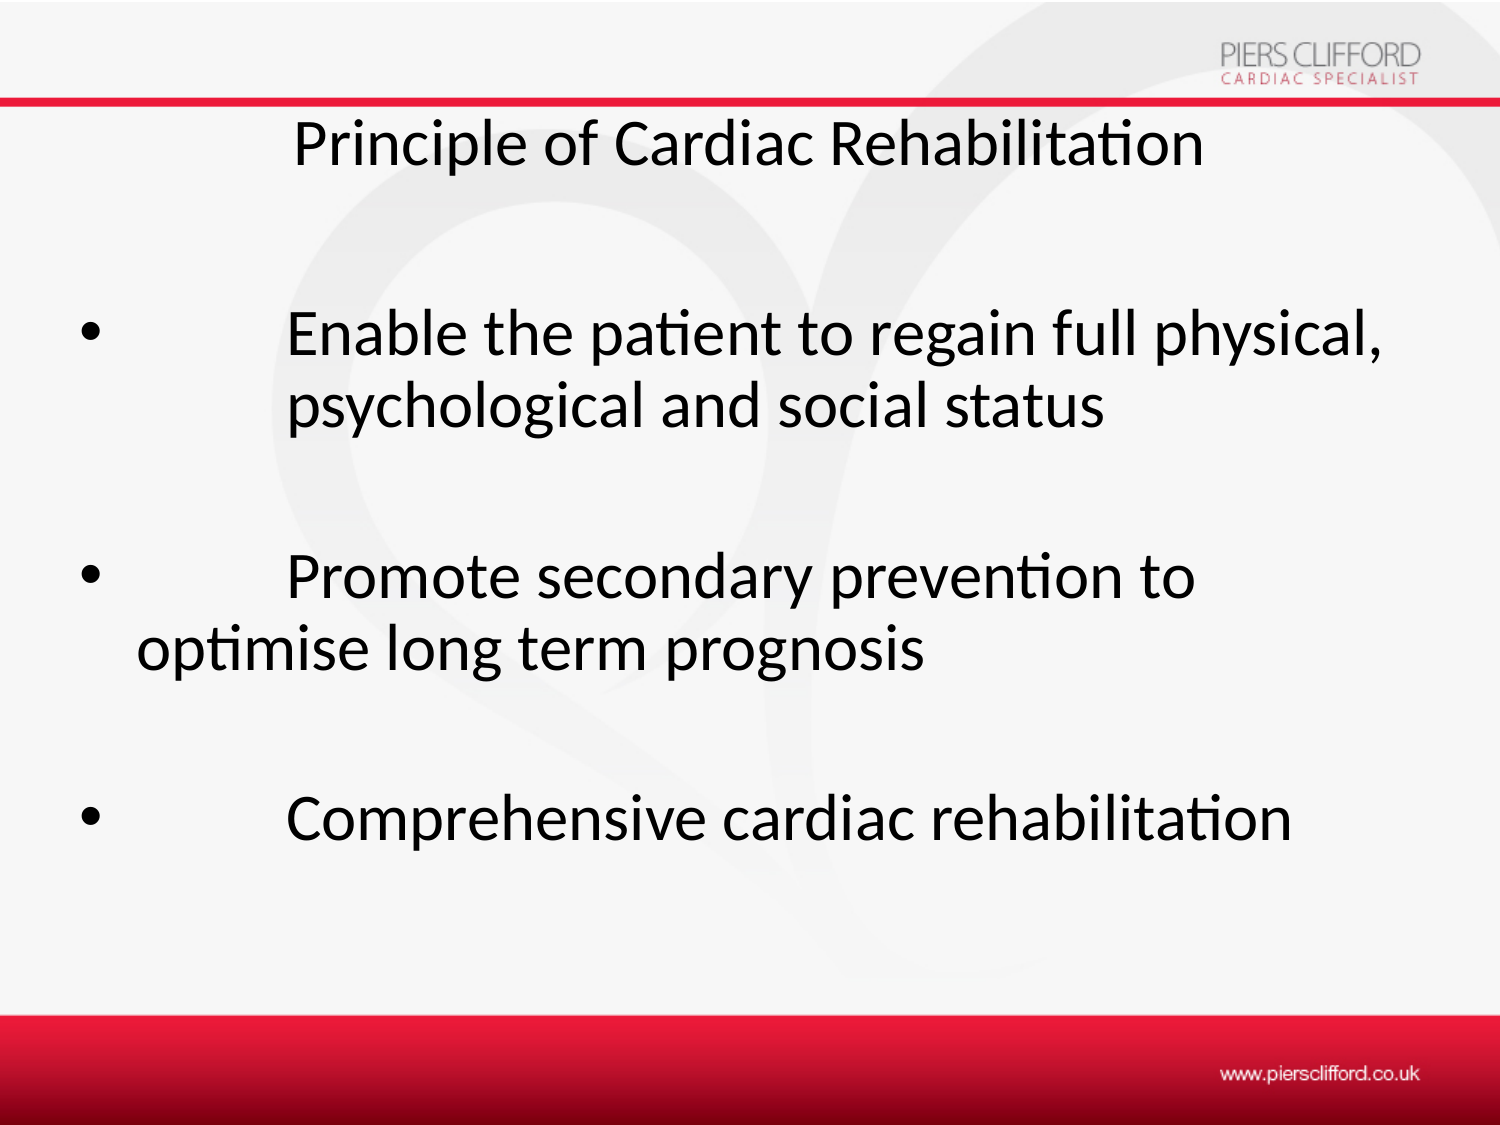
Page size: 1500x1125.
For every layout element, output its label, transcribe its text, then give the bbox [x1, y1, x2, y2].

list Enable the patient to regain full physical, psychological and social status Promote secondary prevention to optimise long term prognosis Comprehensive cardiac rehabilitation [64, 290, 1412, 1004]
title Principle of Cardiac Rehabilitation [74, 44, 1426, 233]
picture [0, 2, 1500, 1125]
